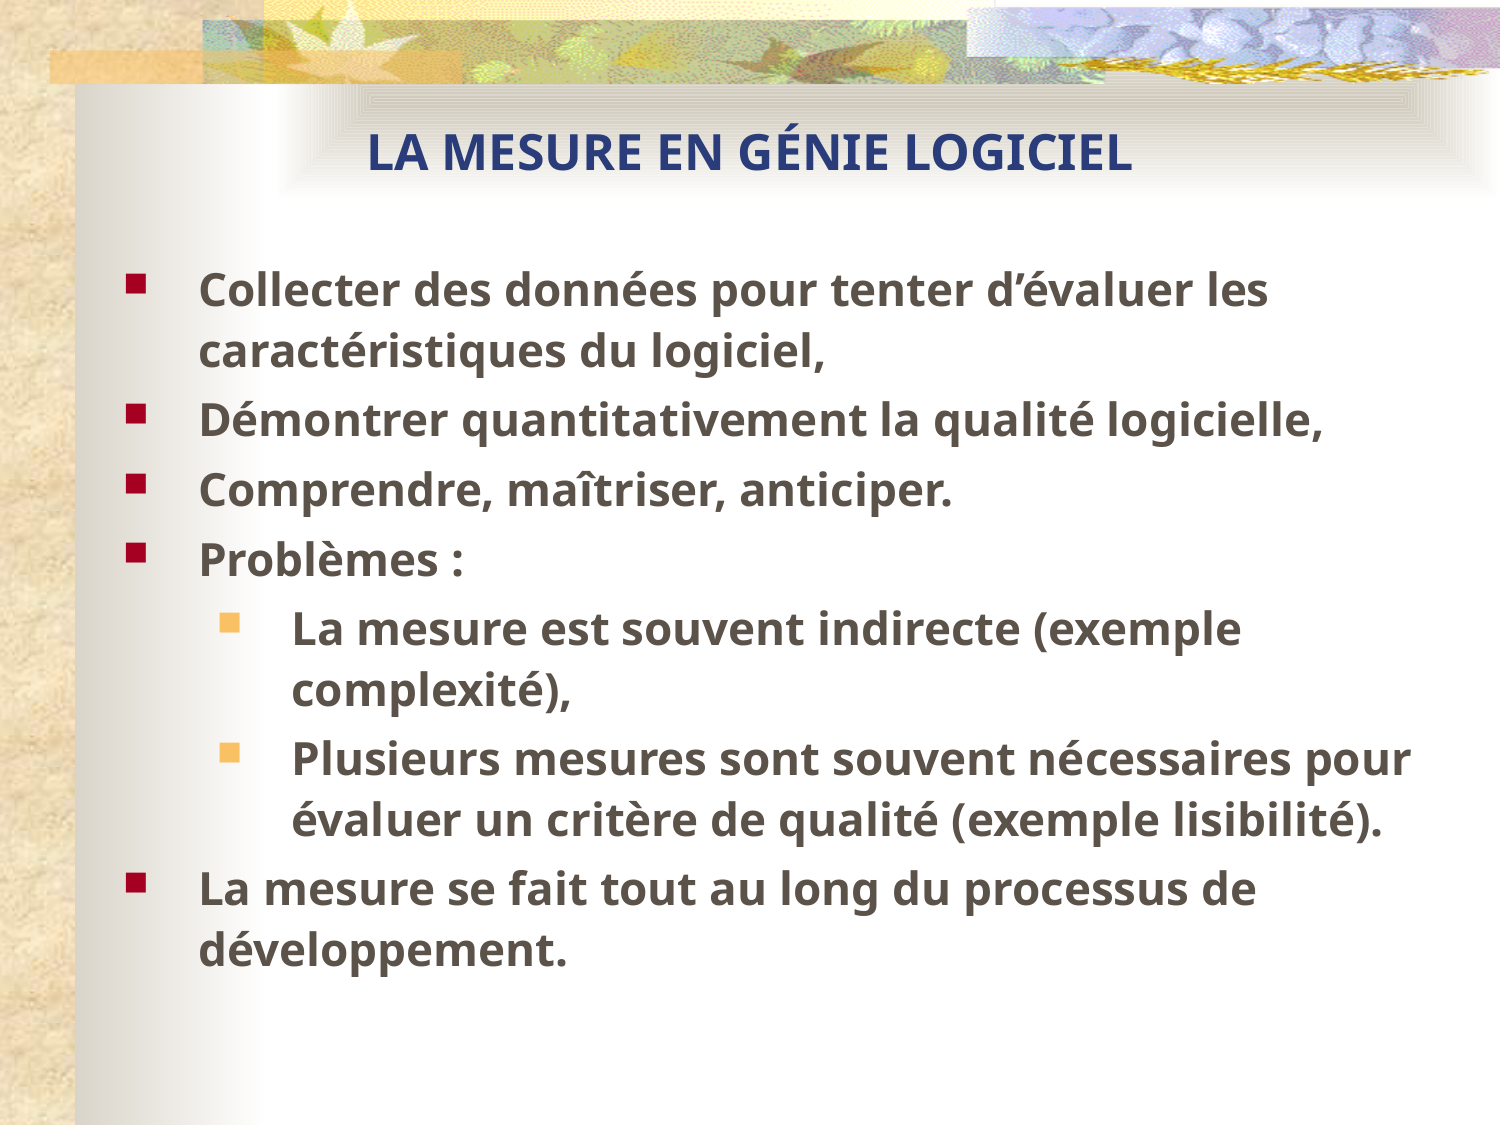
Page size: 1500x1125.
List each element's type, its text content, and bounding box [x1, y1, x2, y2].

picture [0, 0, 1500, 1125]
list Collecter des données pour tenter d’évaluer les caractéristiques du logiciel, Démontrer quantitativement la qualité logicielle, Comprendre, maîtriser, anticiper. Problèmes : La mesure est souvent indirecte (exemple complexité), Plusieurs mesures sont souvent nécessaires pour évaluer un critère de qualité (exemple lisibilité). La mesure se fait tout au long du processus de développement. [107, 247, 1441, 1032]
title LA MESURE EN GÉNIE LOGICIEL [112, 90, 1388, 188]
